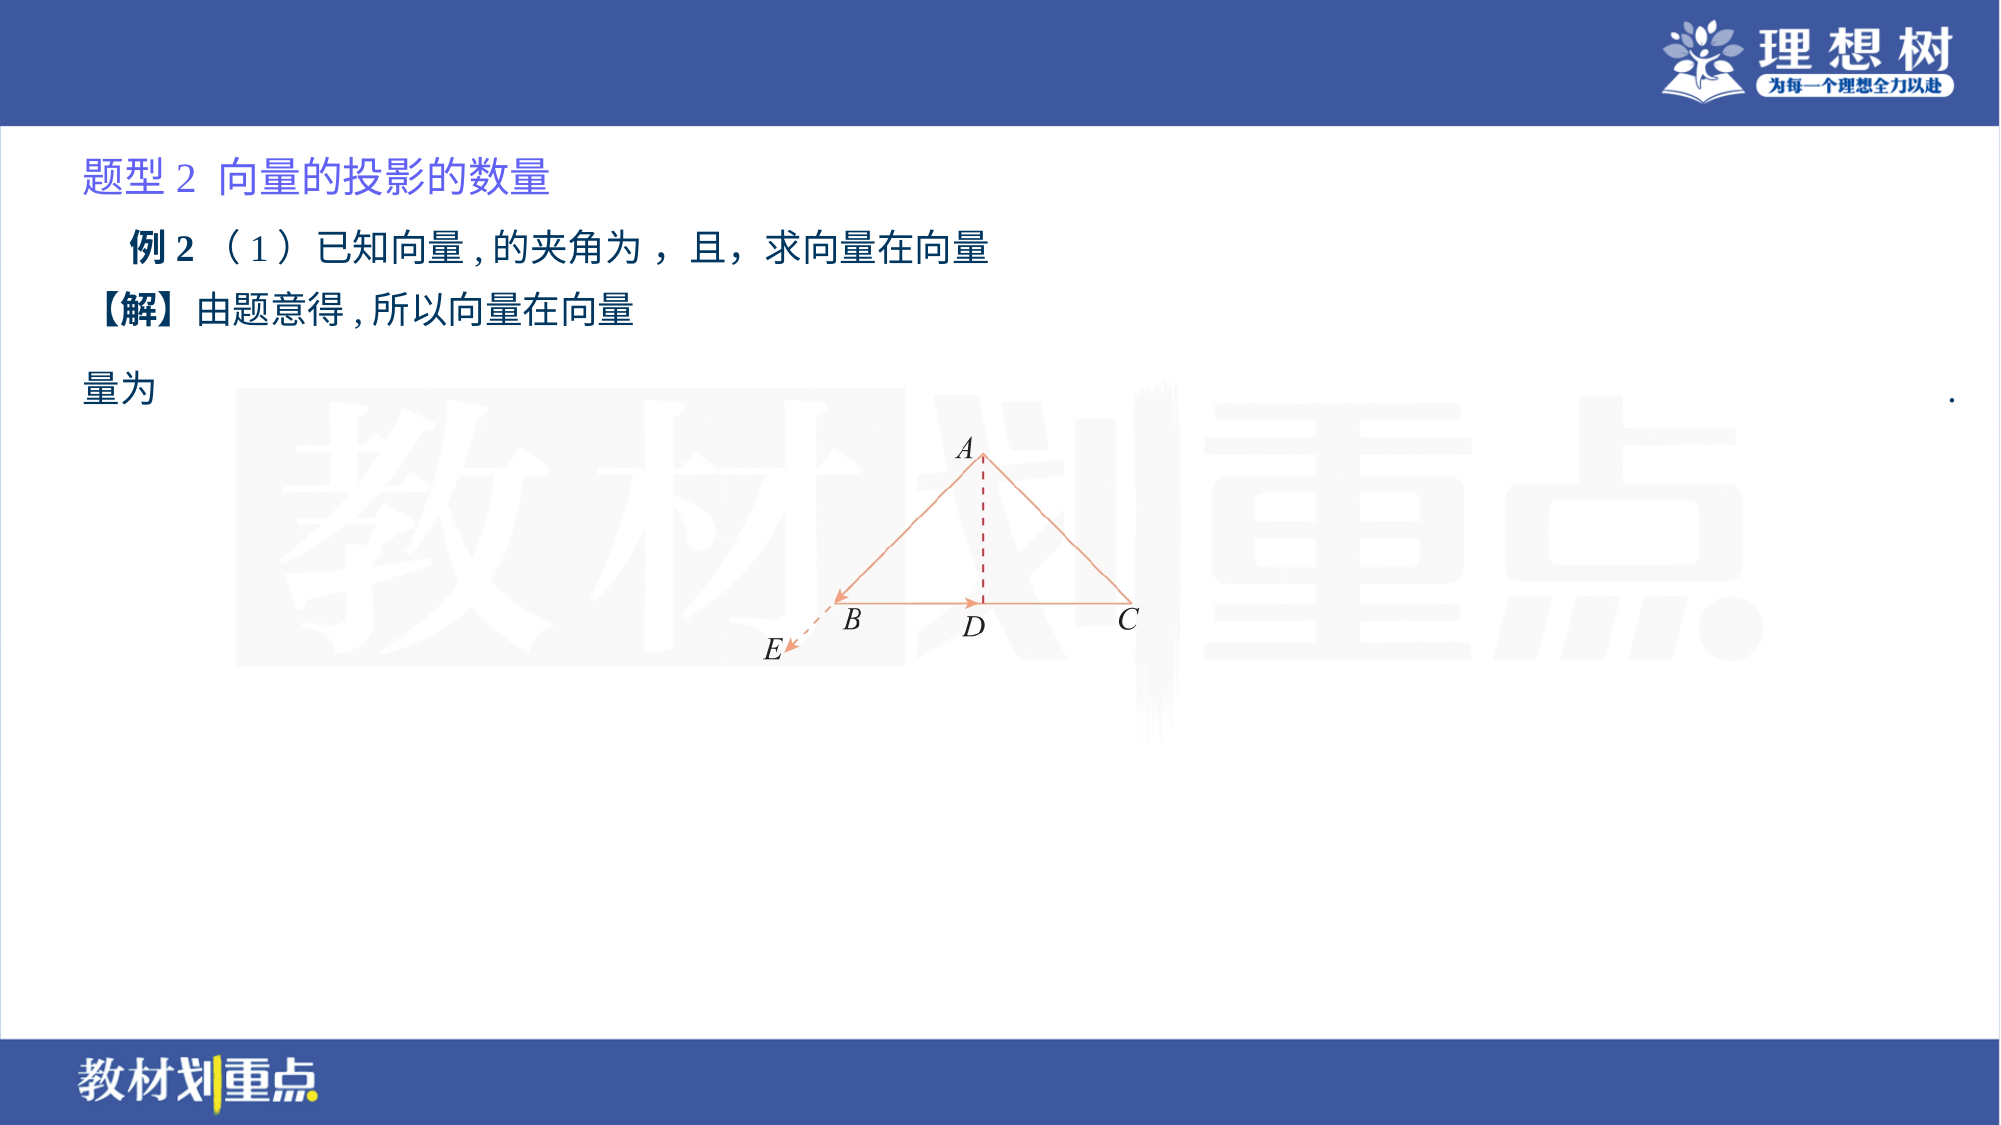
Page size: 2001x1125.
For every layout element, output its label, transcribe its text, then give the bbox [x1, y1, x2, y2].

picture [0, 0, 2000, 1125]
text_box 题型2 向量的投影的数量 [82, 129, 1817, 264]
